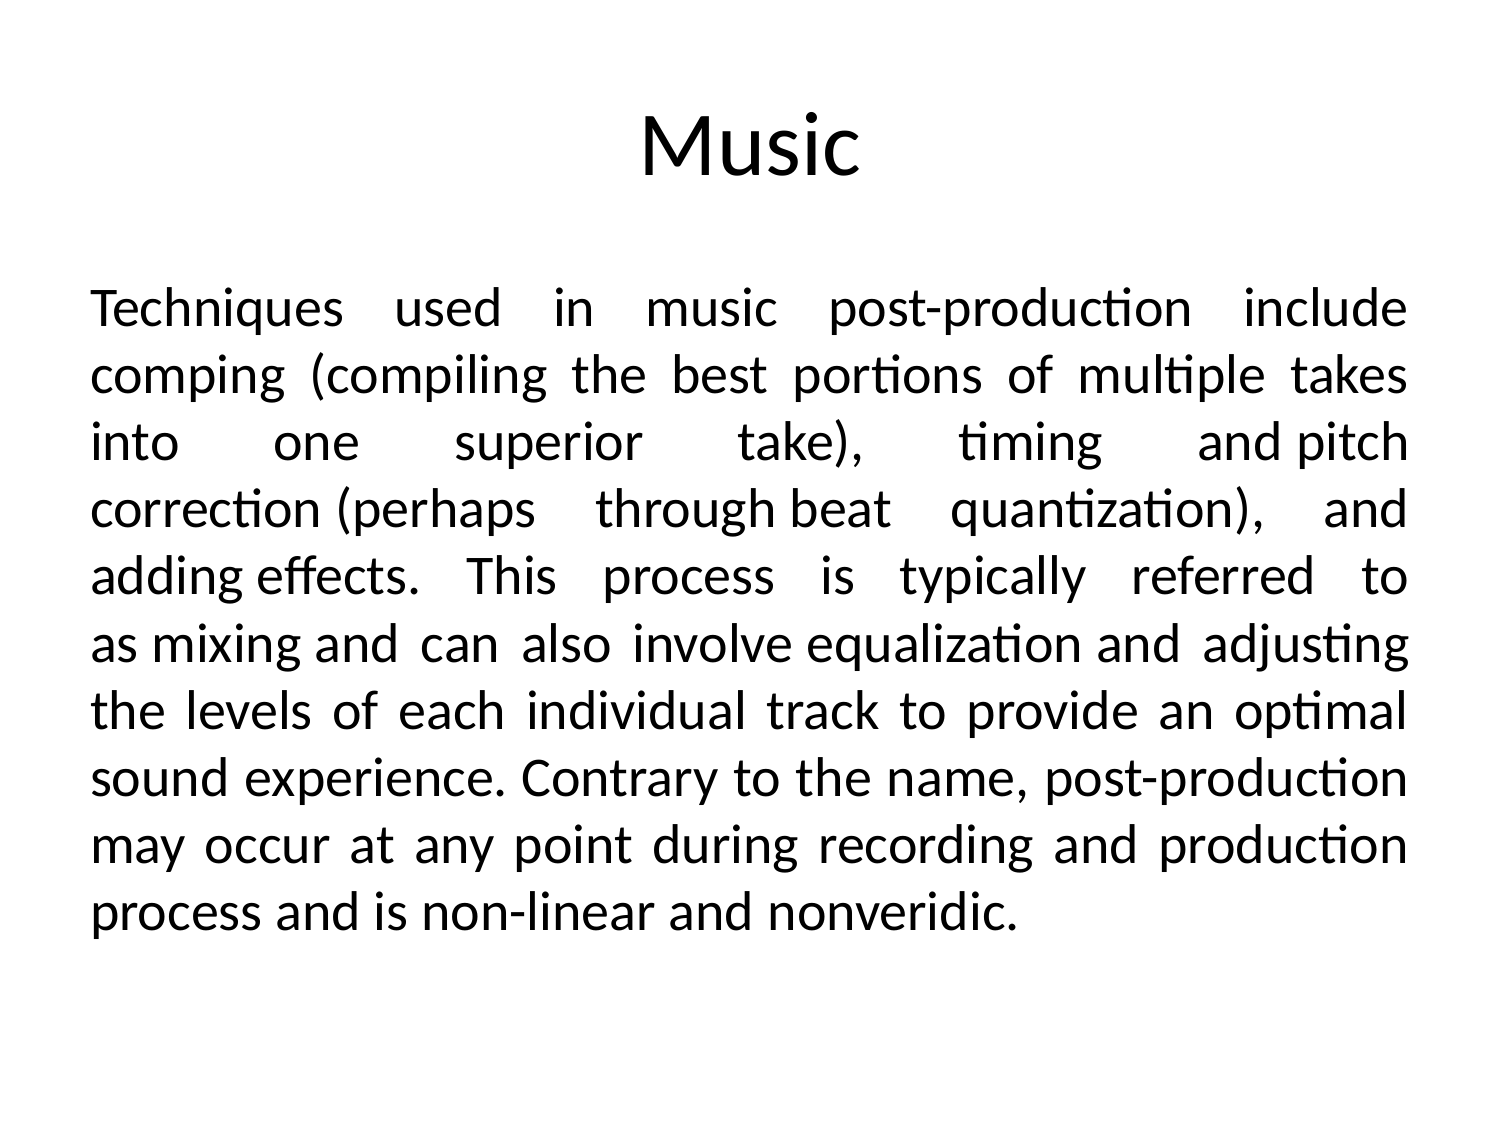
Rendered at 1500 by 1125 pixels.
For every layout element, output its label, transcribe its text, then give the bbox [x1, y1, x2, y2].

title Music [75, 45, 1425, 233]
list Techniques used in music post-production include comping (compiling the best portions of multiple takes into one superior take), timing and pitch correction (perhaps through beat quantization), and adding effects. This process is typically referred to as mixing and can also involve equalization and adjusting the levels of each individual track to provide an optimal sound experience. Contrary to the name, post-production may occur at any point during recording and production process and is non-linear and nonveridic. [75, 262, 1425, 1005]
